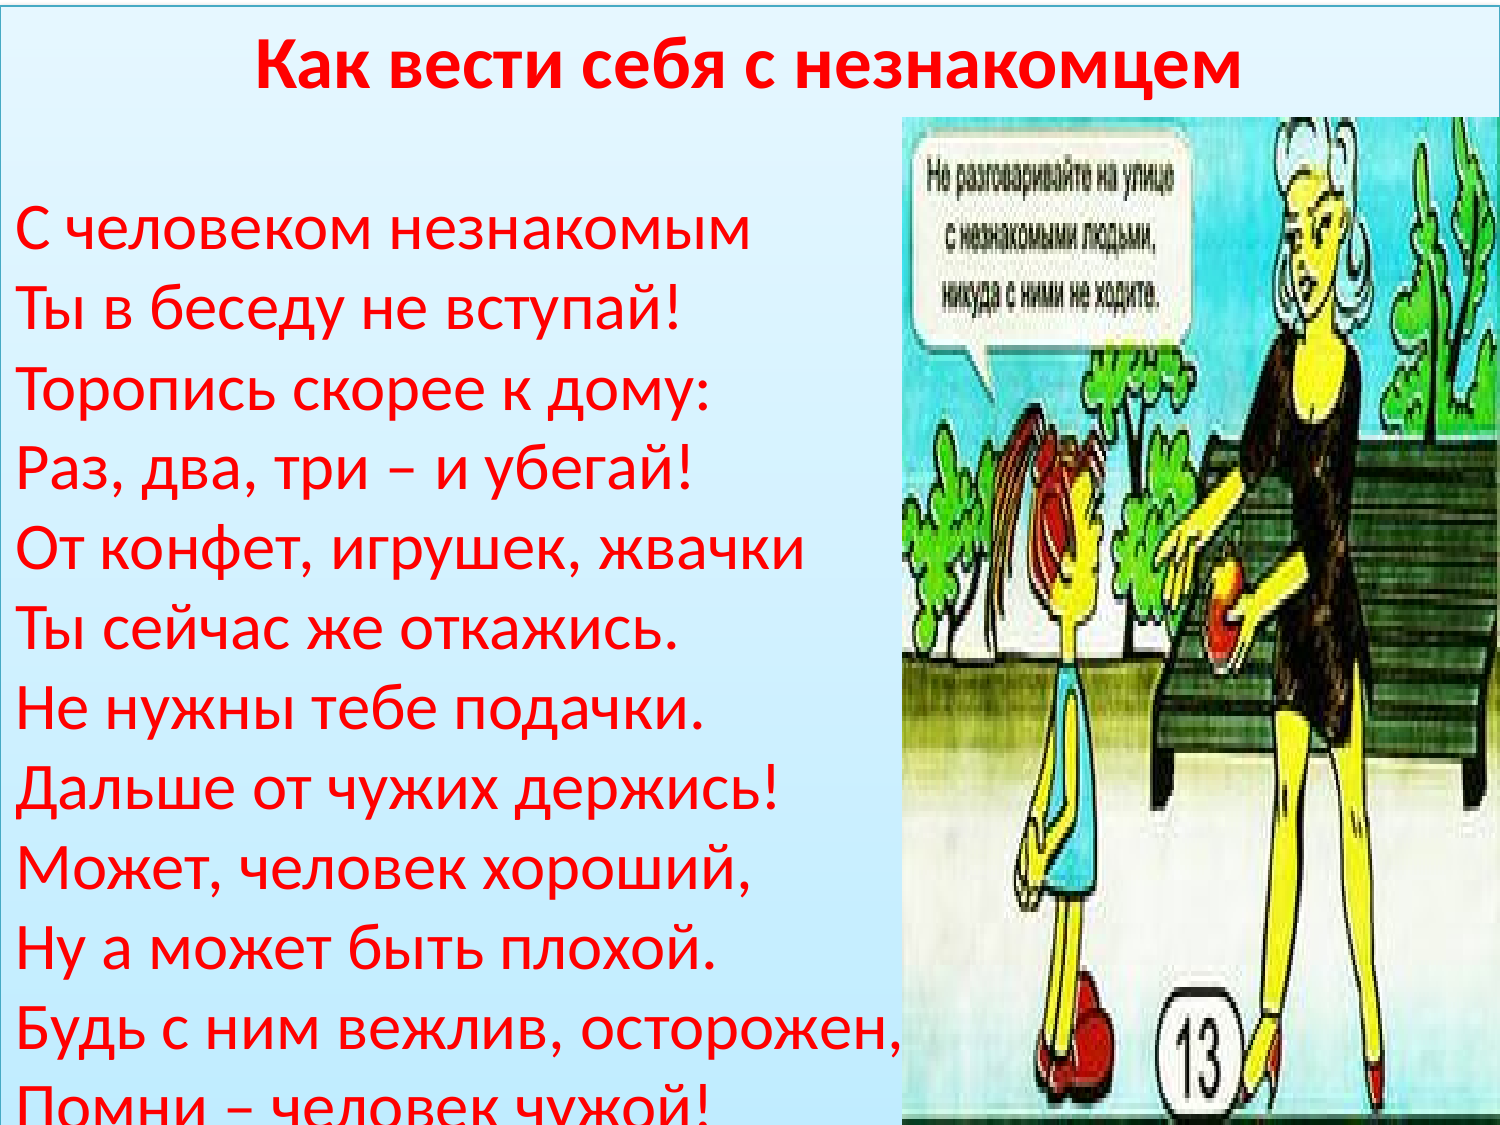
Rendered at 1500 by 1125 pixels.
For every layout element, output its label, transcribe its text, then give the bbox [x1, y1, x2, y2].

text_box Как вести себя с незнакомцем С человеком незнакомым Ты в беседу не вступай! Торопись скорее к дому: Раз, два, три – и убегай! От конфет, игрушек, жвачки Ты сейчас же откажись. Не нужны тебе подачки. Дальше от чужих держись! Может, человек хороший, Ну а может быть плохой. Будь с ним вежлив, осторожен, Помни – человек чужой! [0, 5, 1500, 1125]
picture [902, 116, 1500, 1125]
